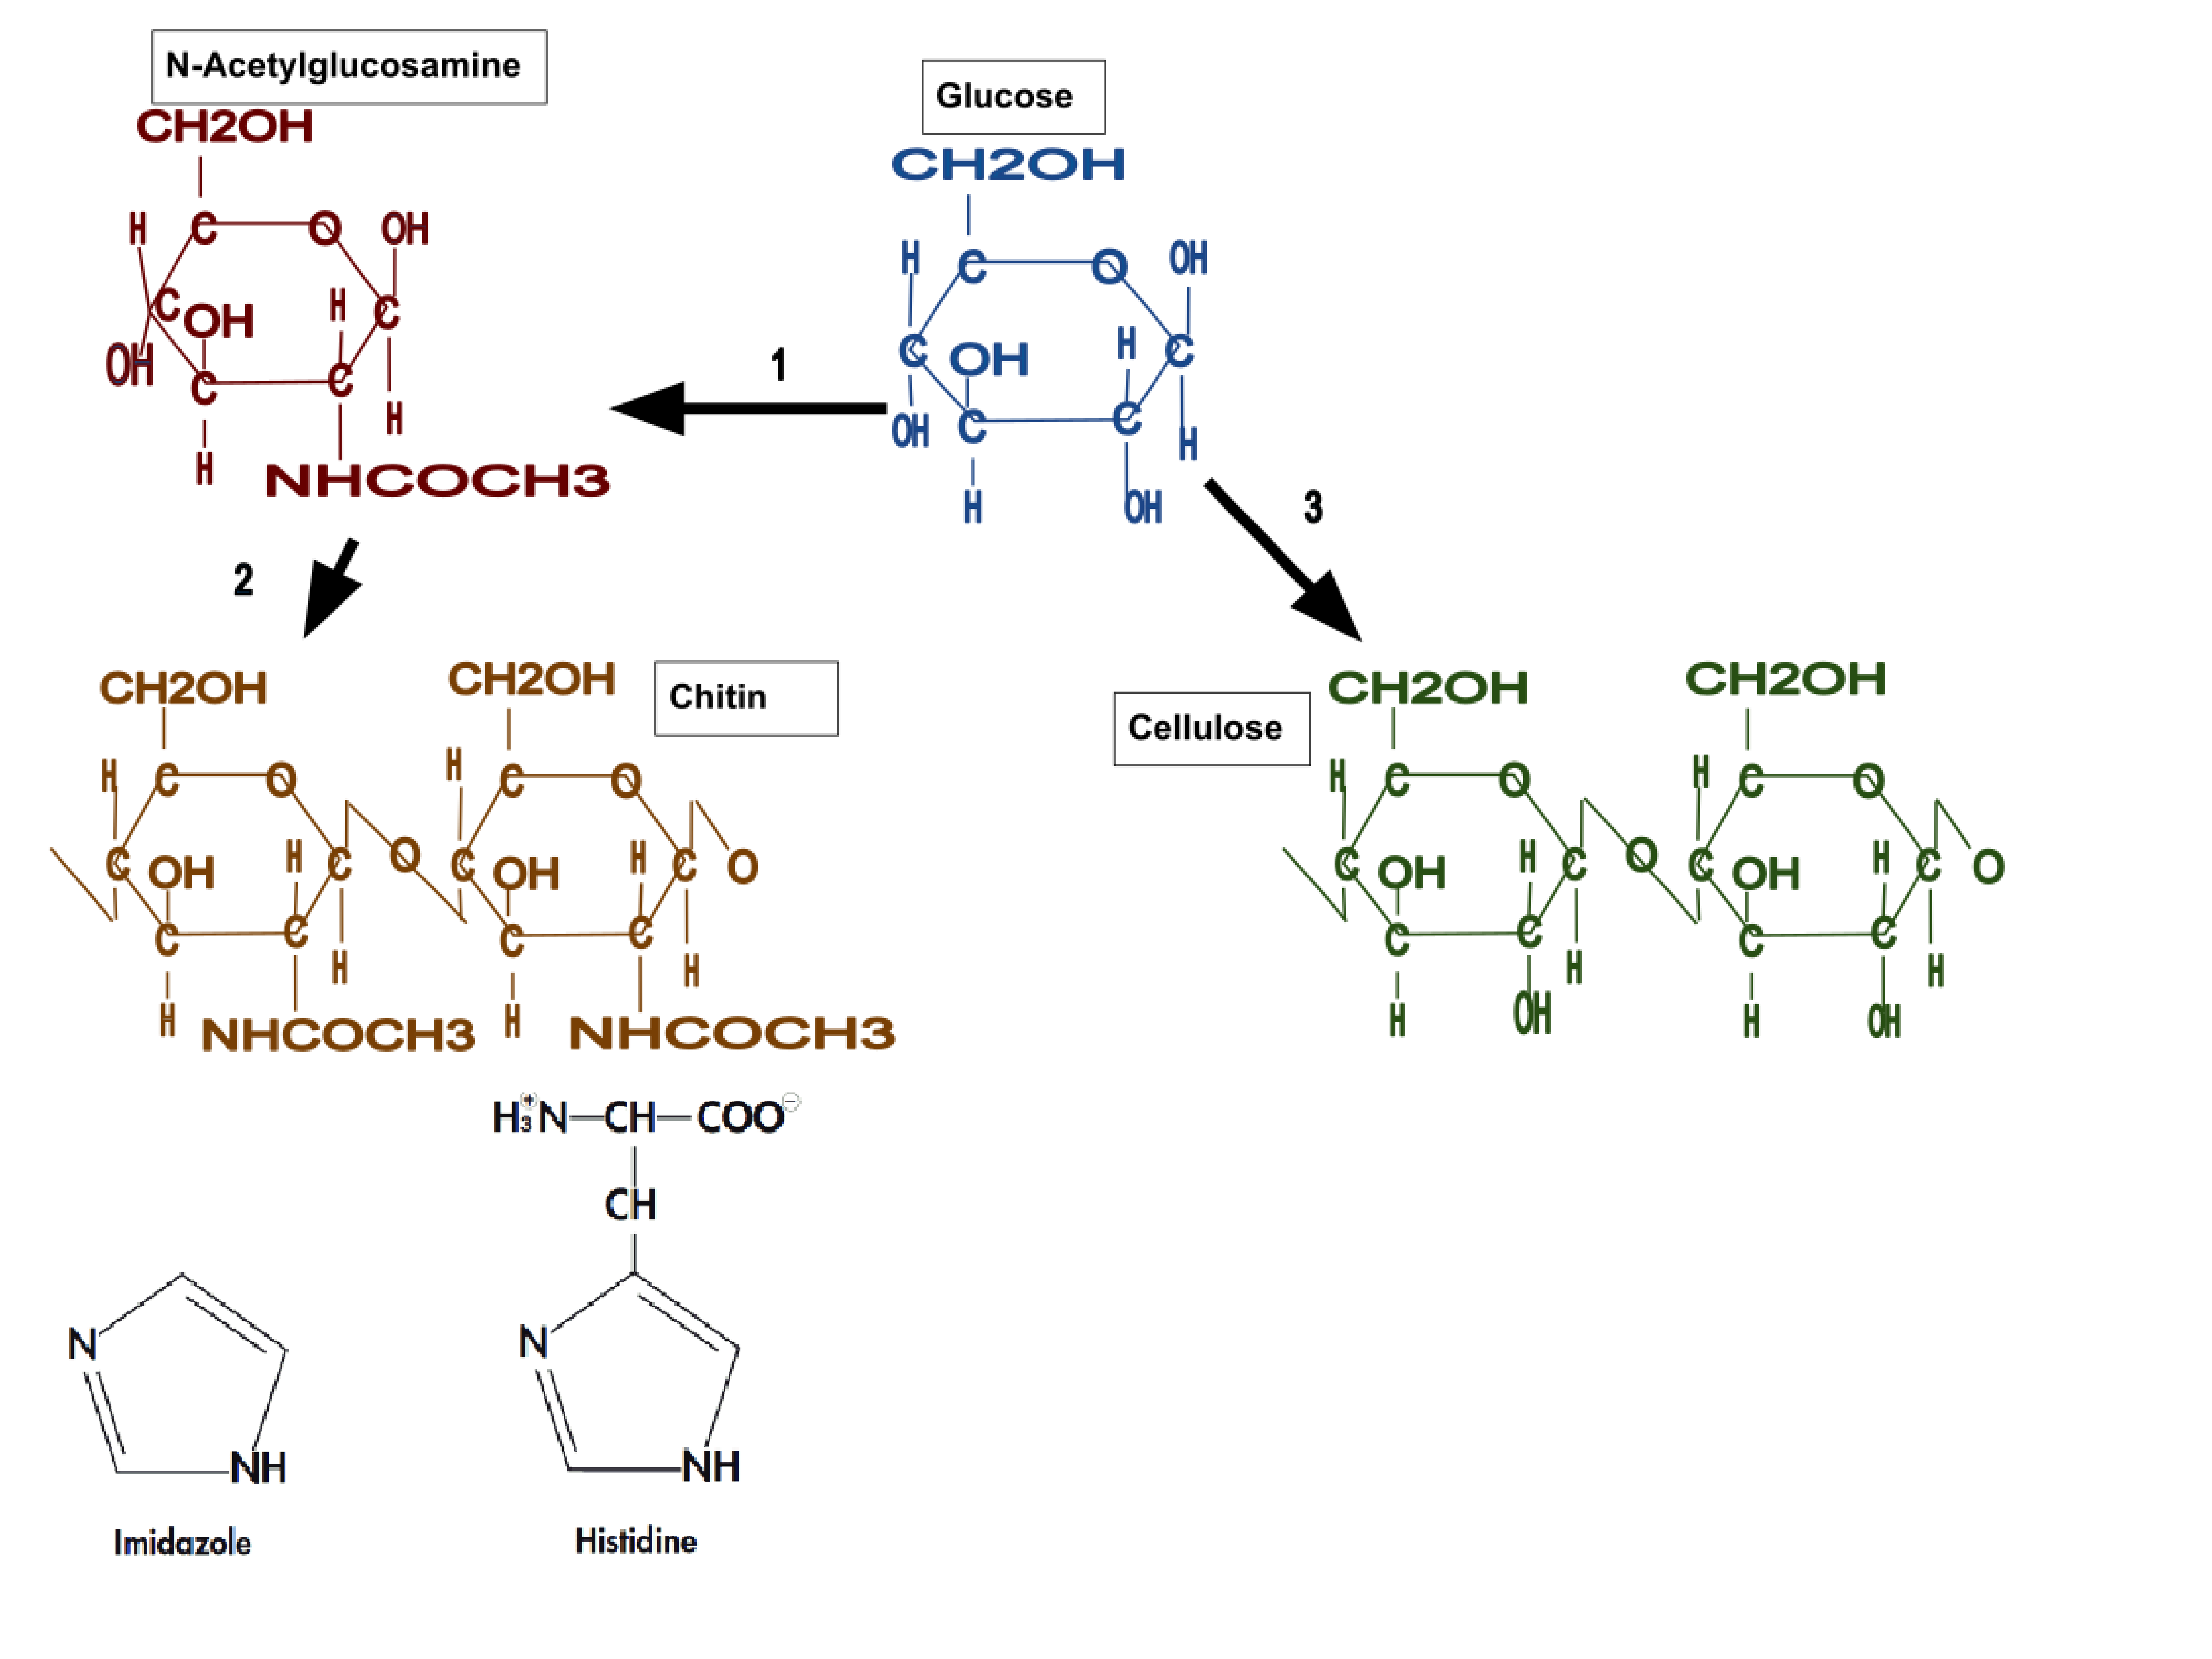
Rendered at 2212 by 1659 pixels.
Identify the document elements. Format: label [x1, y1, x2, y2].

picture [7, 1092, 817, 1563]
picture [7, 7, 2021, 1085]
